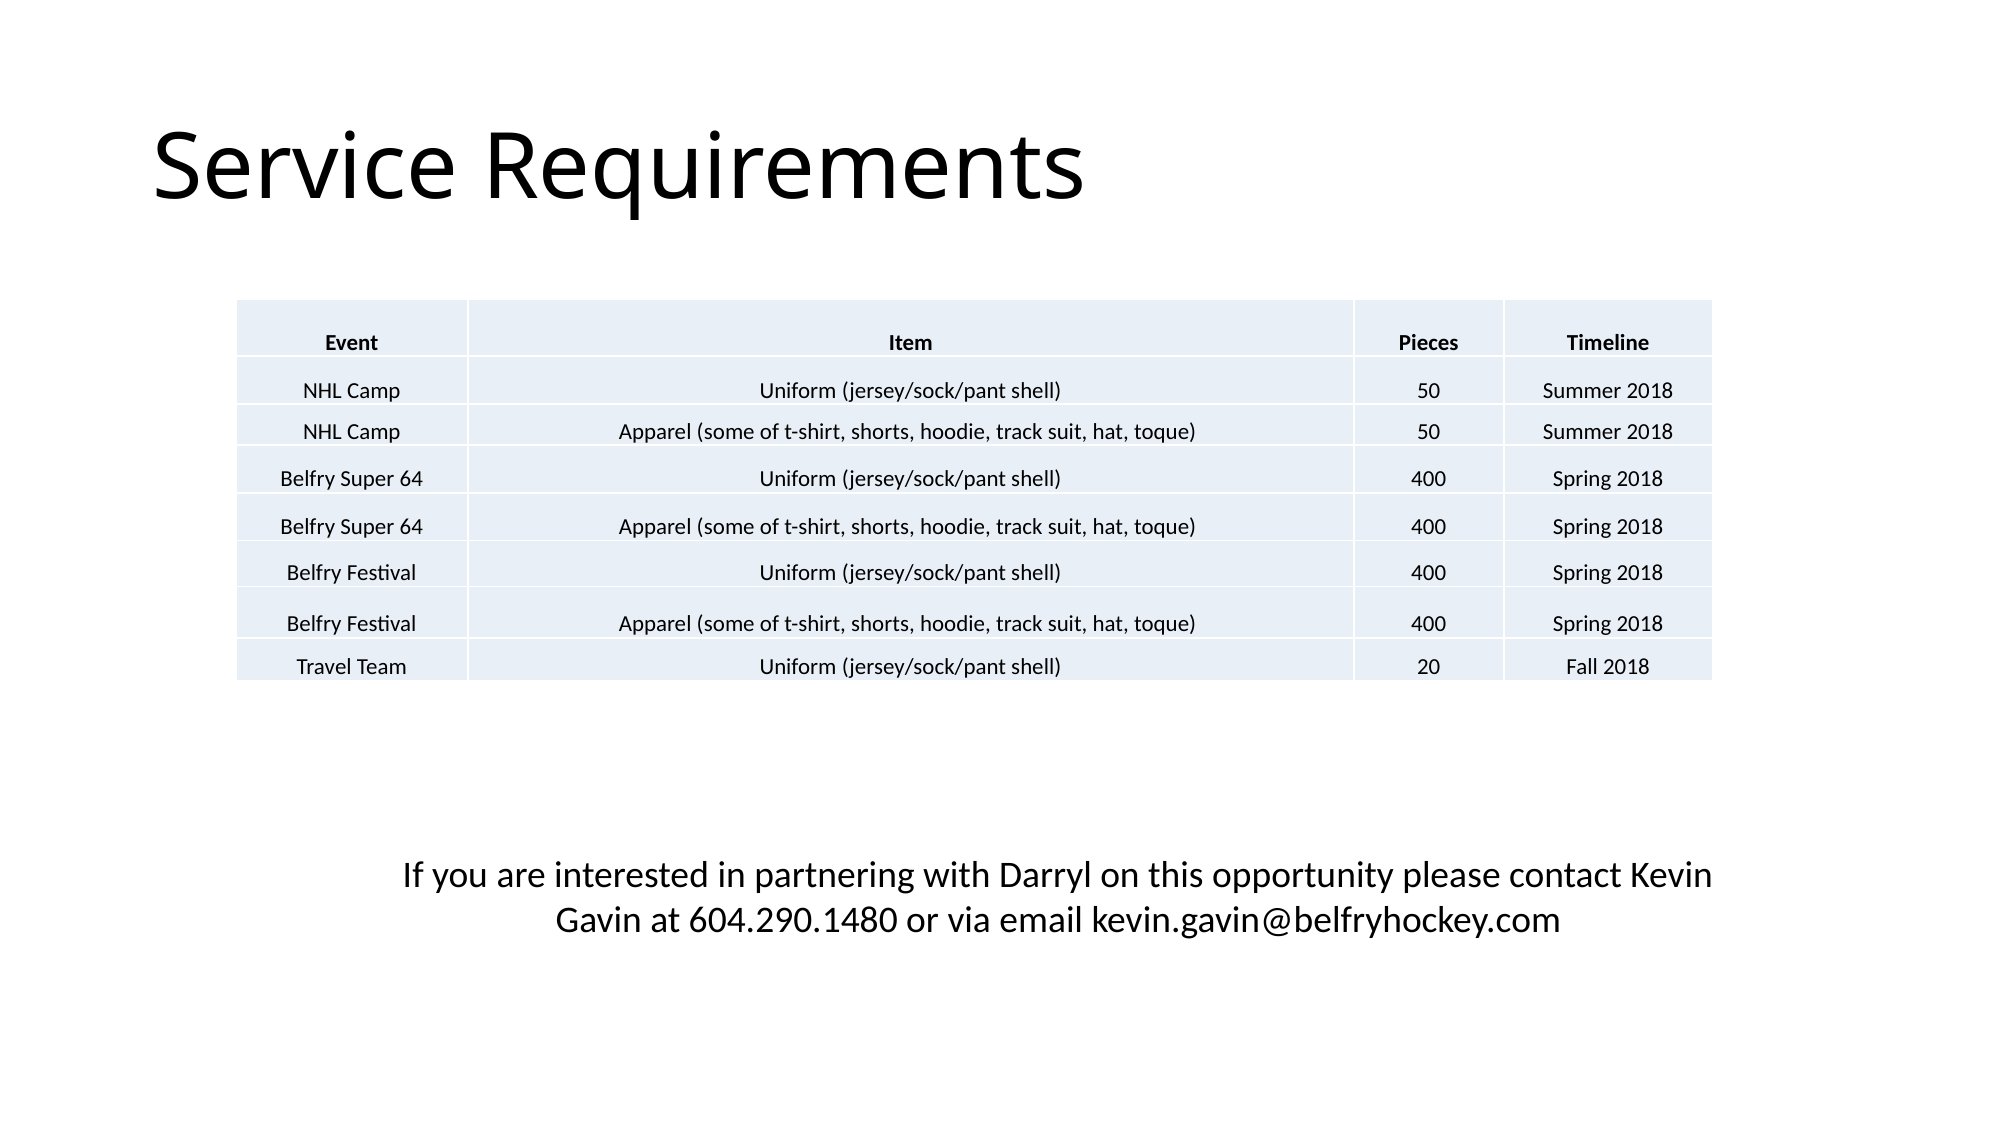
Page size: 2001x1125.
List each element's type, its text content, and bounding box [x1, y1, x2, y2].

table_cell 400 [1355, 587, 1503, 637]
table_header Event [237, 300, 467, 355]
table_cell Belfry Super 64 [237, 446, 467, 492]
table_cell Uniform (jersey/sock/pant shell) [469, 446, 1353, 492]
table_header Pieces [1355, 300, 1503, 355]
table_header Item [469, 300, 1353, 355]
table_cell NHL Camp [237, 357, 467, 403]
table_cell 400 [1355, 494, 1503, 540]
table_cell Spring 2018 [1505, 494, 1712, 540]
table_cell Belfry Super 64 [237, 494, 467, 540]
table_cell 20 [1355, 639, 1503, 680]
table_cell Uniform (jersey/sock/pant shell) [469, 639, 1353, 680]
table_cell Spring 2018 [1505, 541, 1712, 586]
table_cell Fall 2018 [1505, 639, 1712, 680]
text_box If you are interested in partnering with Darryl on this opportunity please contact Kevin Gavin at 604.290.1480 or via email kevin.gavin@belfryhockey.com [365, 842, 1753, 948]
table_cell Apparel (some of t-shirt, shorts, hoodie, track suit, hat, toque) [469, 494, 1353, 540]
table_cell Travel Team [237, 639, 467, 680]
table_cell 50 [1355, 405, 1503, 444]
table_cell 400 [1355, 541, 1503, 586]
table_cell Belfry Festival [237, 541, 467, 586]
table_cell Belfry Festival [237, 587, 467, 637]
table_cell Summer 2018 [1505, 357, 1712, 403]
table_cell Uniform (jersey/sock/pant shell) [469, 541, 1353, 586]
table_cell Apparel (some of t-shirt, shorts, hoodie, track suit, hat, toque) [469, 587, 1353, 637]
table_cell Summer 2018 [1505, 405, 1712, 444]
table_cell NHL Camp [237, 405, 467, 444]
table_cell Apparel (some of t-shirt, shorts, hoodie, track suit, hat, toque) [469, 405, 1353, 444]
list [137, 299, 1863, 1014]
table_cell Spring 2018 [1505, 587, 1712, 637]
table_cell Spring 2018 [1505, 446, 1712, 492]
table_cell 400 [1355, 446, 1503, 492]
table_cell Uniform (jersey/sock/pant shell) [469, 357, 1353, 403]
title Service Requirements [137, 59, 1863, 278]
table_header Timeline [1505, 300, 1712, 355]
table_cell 50 [1355, 357, 1503, 403]
